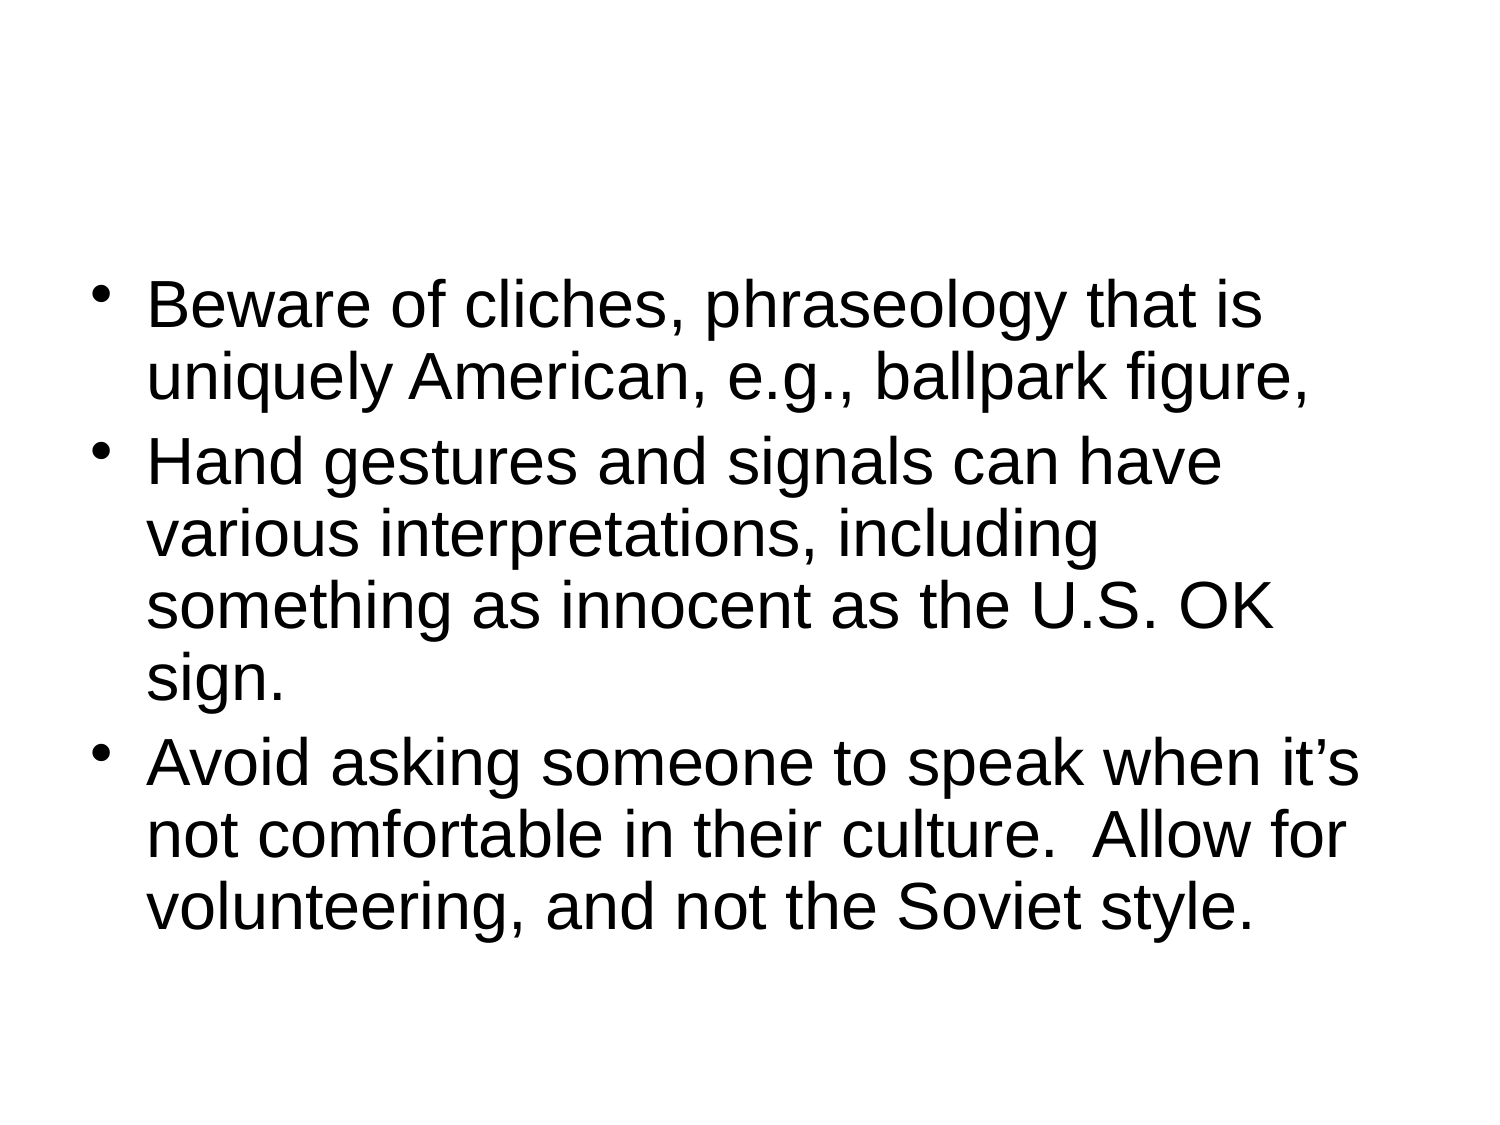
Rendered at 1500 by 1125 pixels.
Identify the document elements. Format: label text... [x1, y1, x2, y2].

list Beware of cliches, phraseology that is uniquely American, e.g., ballpark figure, Hand gestures and signals can have various interpretations, including something as innocent as the U.S. OK sign. Avoid asking someone to speak when it’s not comfortable in their culture. Allow for volunteering, and not the Soviet style. [74, 262, 1426, 1006]
